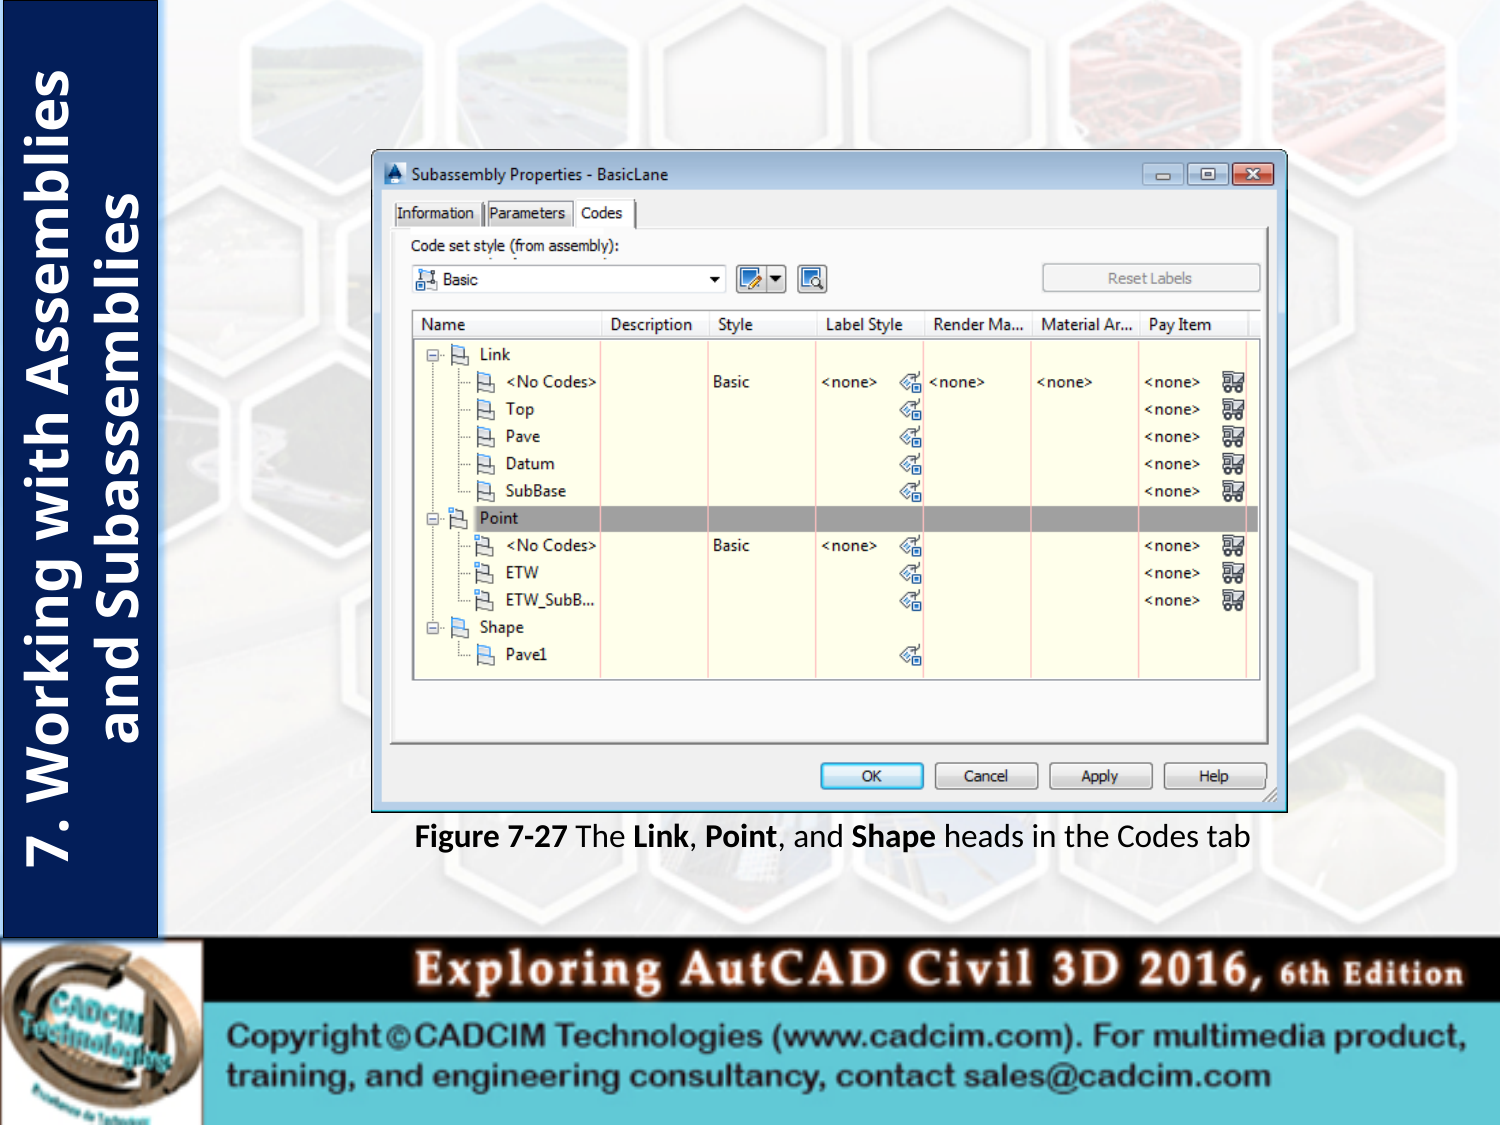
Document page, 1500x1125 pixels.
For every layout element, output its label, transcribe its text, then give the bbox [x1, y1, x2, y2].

picture [0, 0, 1500, 1125]
text_box Figure 7-27 The Link, Point, and Shape heads in the Codes tab [399, 806, 1325, 862]
